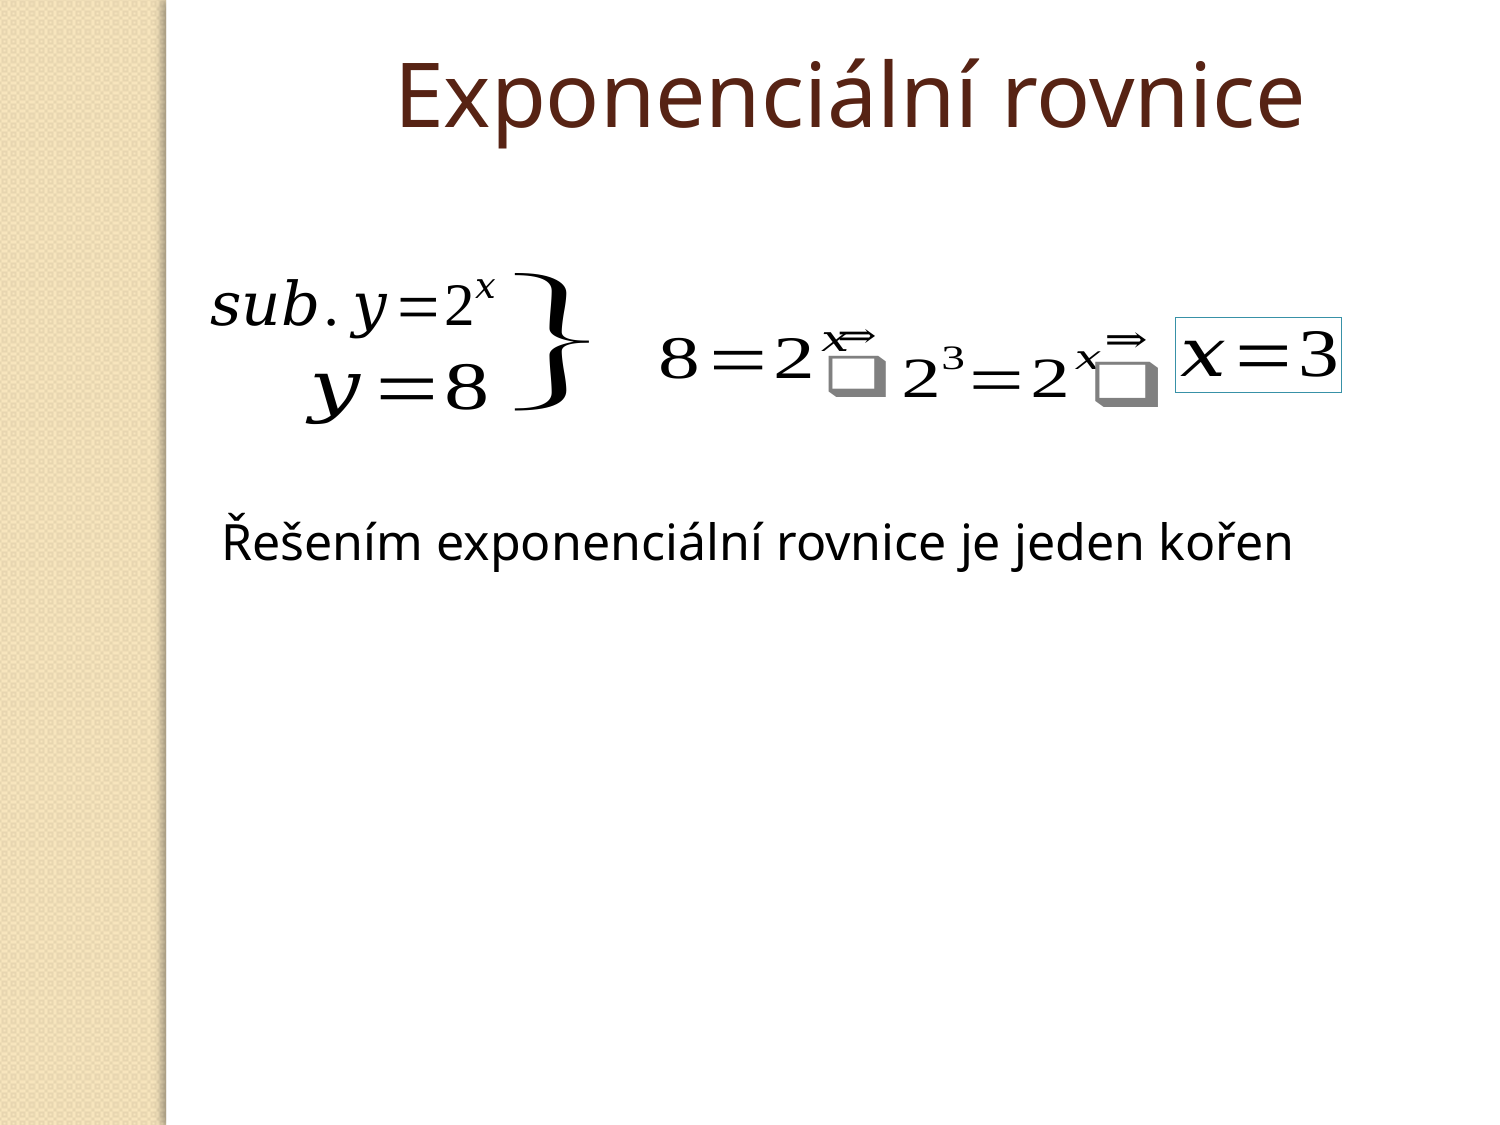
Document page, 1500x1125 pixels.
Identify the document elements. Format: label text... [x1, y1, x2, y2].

text_box Exponenciální rovnice [235, 30, 1466, 159]
